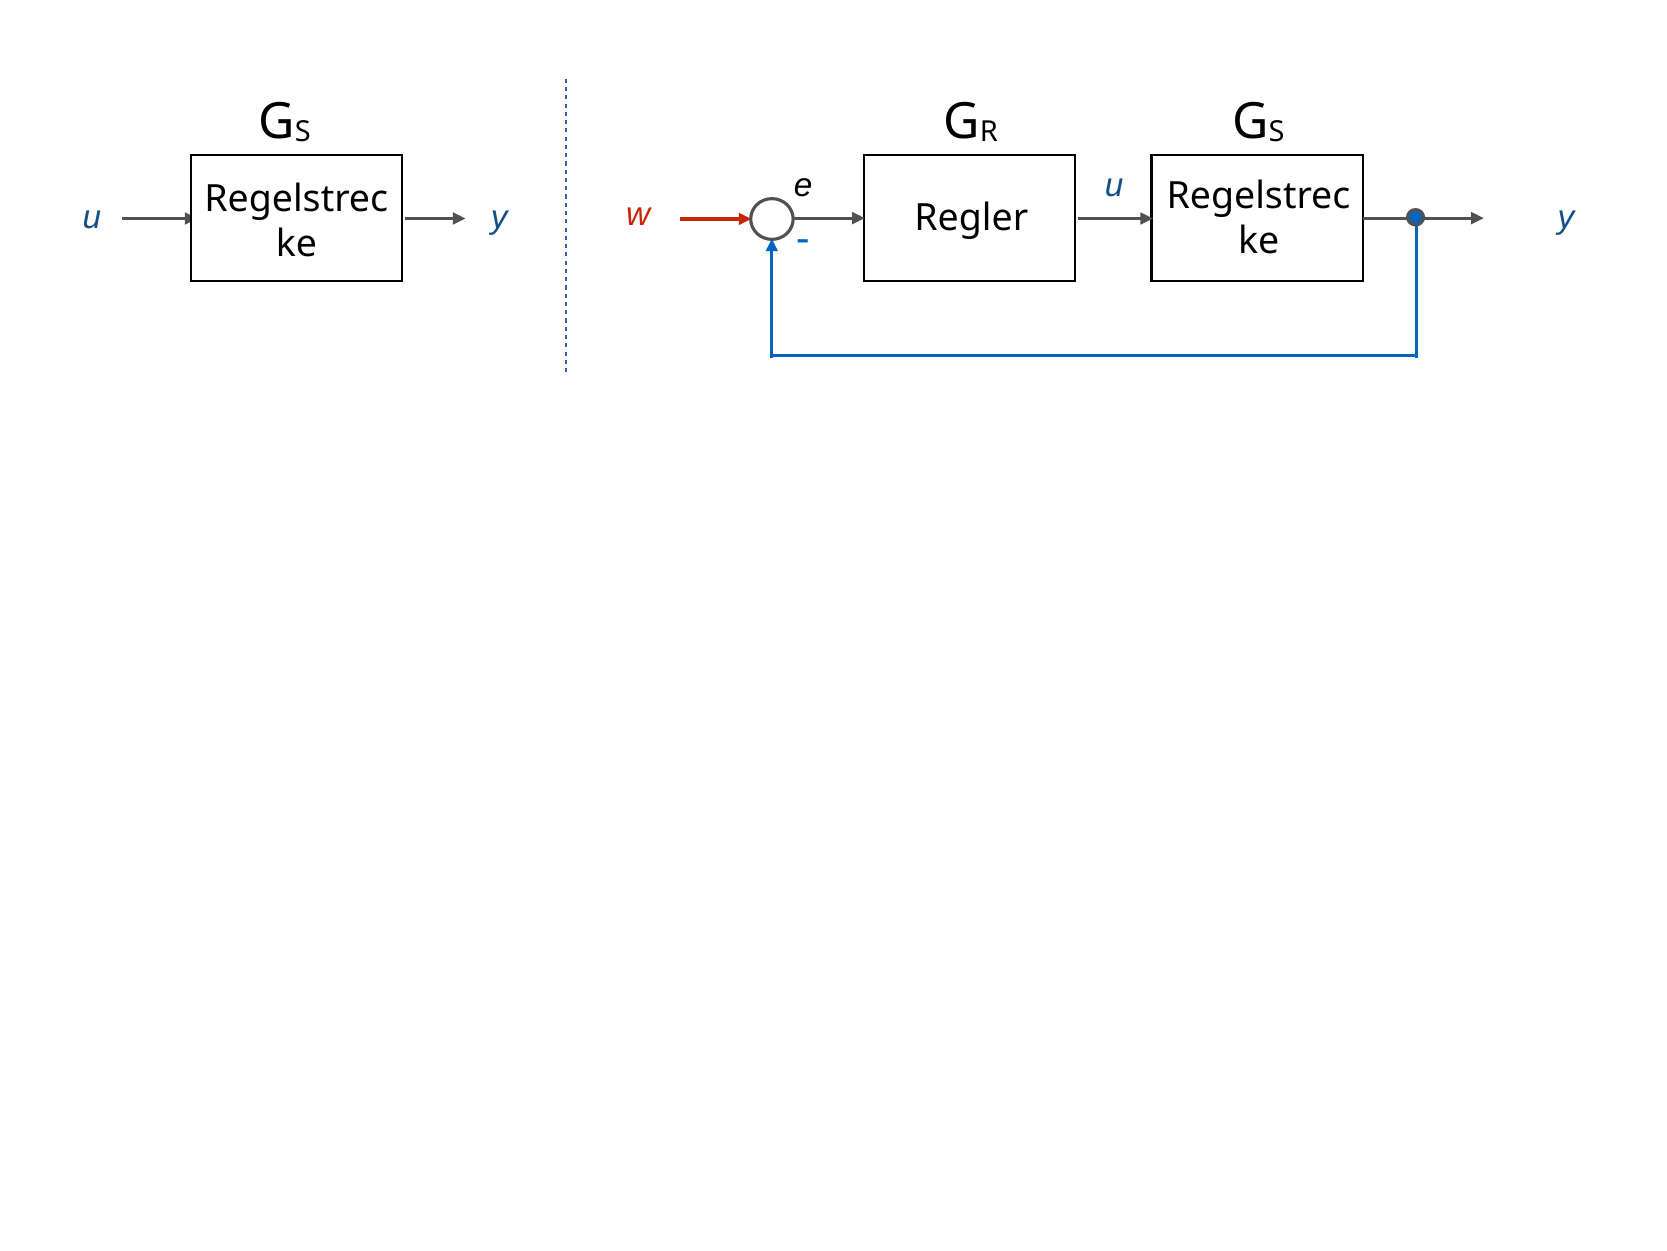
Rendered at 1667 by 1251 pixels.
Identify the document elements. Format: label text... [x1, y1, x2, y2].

text_box GR [916, 82, 1025, 148]
text_box [411, 212, 463, 225]
text_box e [761, 156, 845, 216]
text_box [765, 238, 779, 355]
text_box [680, 212, 752, 226]
text_box [1407, 209, 1424, 225]
text_box [1086, 216, 1146, 225]
text_box [792, 211, 858, 225]
text_box y [1529, 188, 1602, 248]
text_box - [785, 216, 820, 265]
text_box GS [230, 82, 339, 148]
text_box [863, 155, 1078, 282]
text_box u [56, 188, 128, 248]
text_box [750, 201, 785, 240]
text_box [190, 155, 403, 282]
text_box [1424, 211, 1484, 225]
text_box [1151, 155, 1365, 282]
text_box y [463, 188, 535, 248]
text_box w [596, 186, 680, 246]
text_box GS [1204, 82, 1312, 148]
text_box u [1085, 156, 1147, 216]
